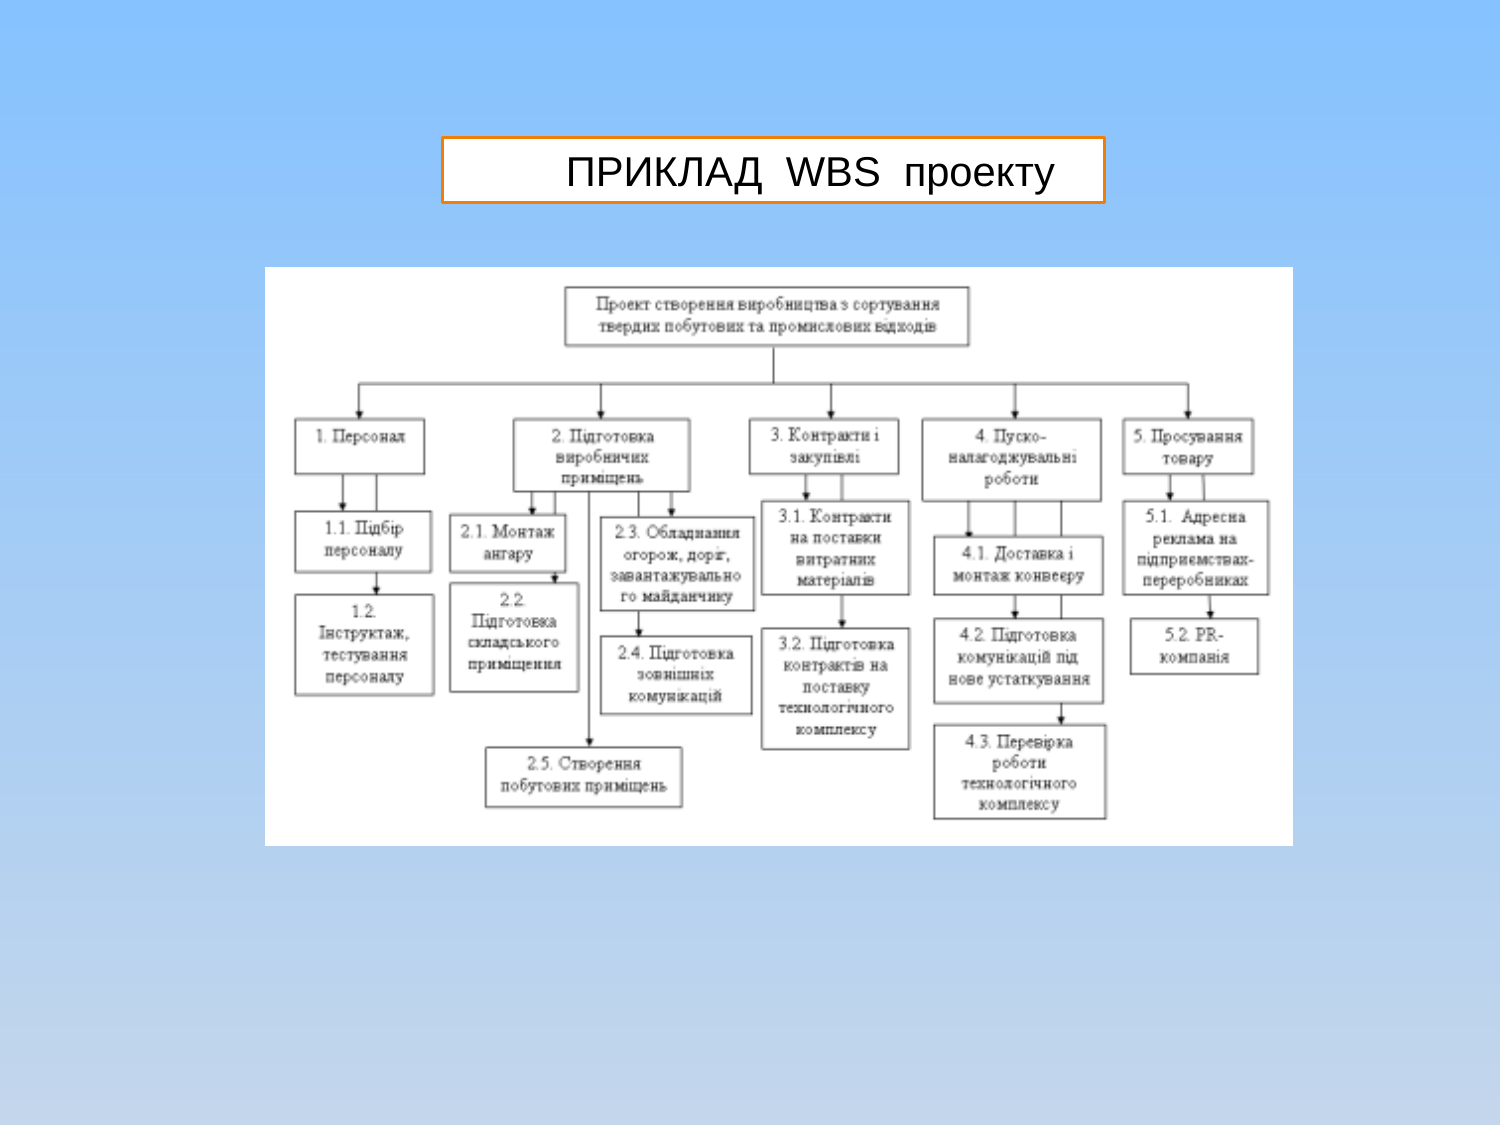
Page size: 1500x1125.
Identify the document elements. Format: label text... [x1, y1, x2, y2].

text_box ПРИКЛАД WBS проекту [441, 136, 1106, 204]
picture [265, 266, 1293, 847]
